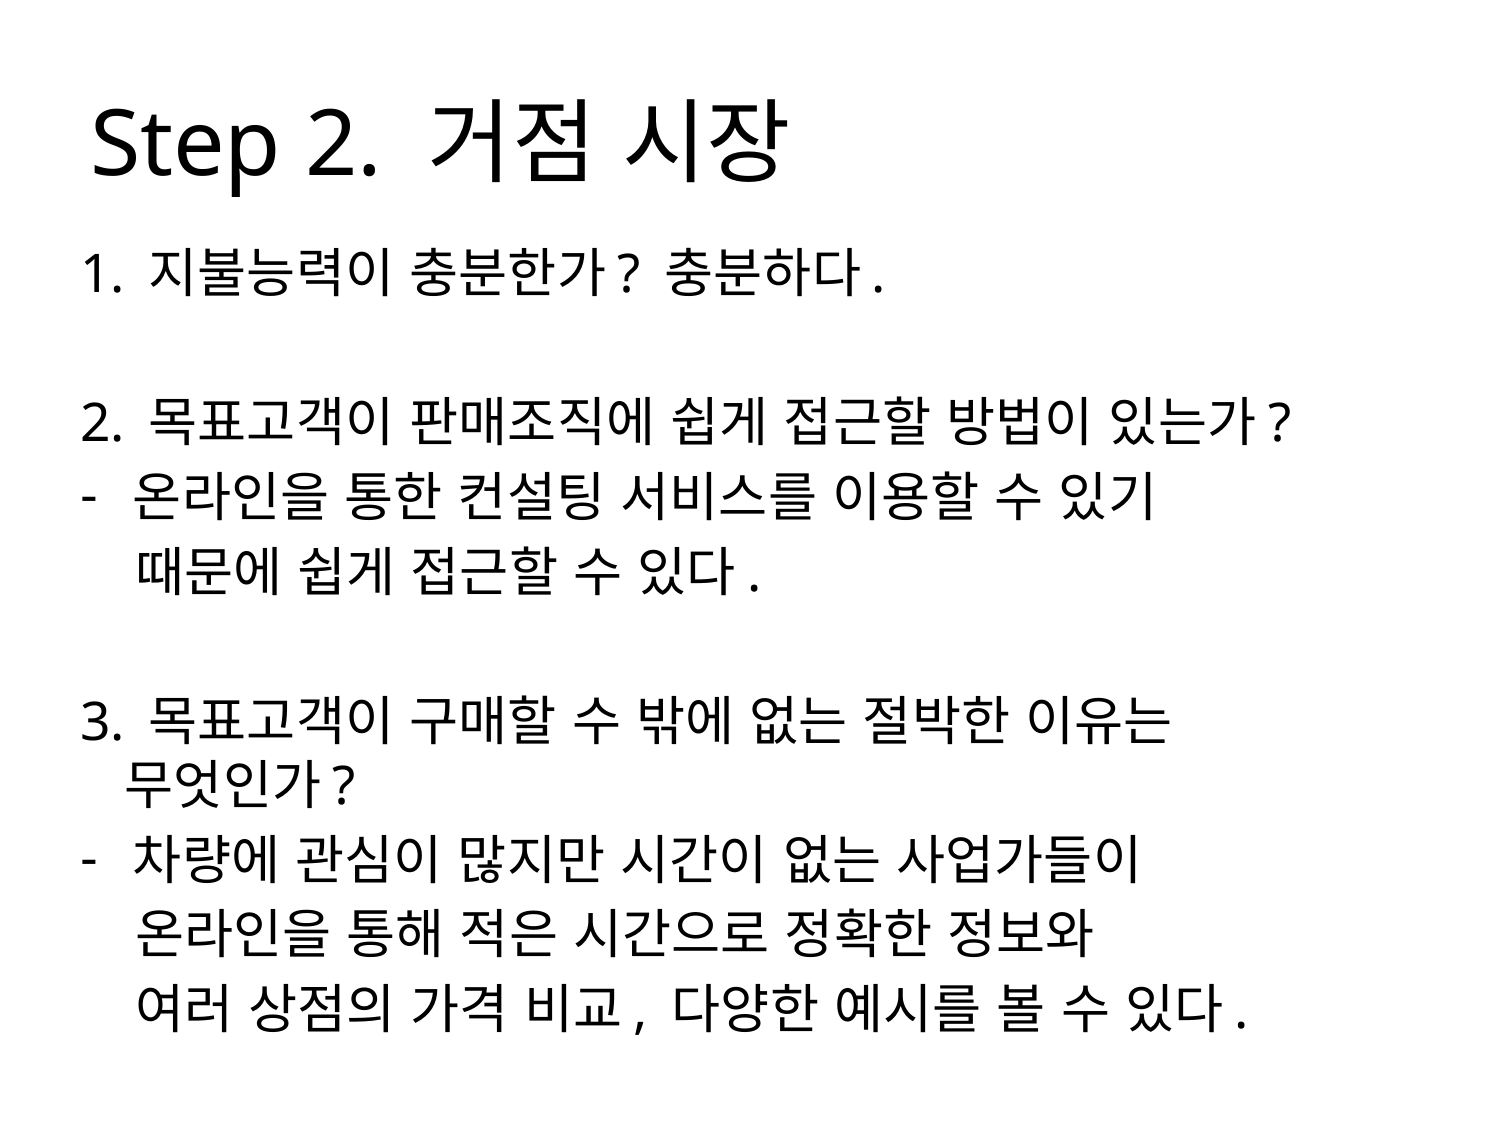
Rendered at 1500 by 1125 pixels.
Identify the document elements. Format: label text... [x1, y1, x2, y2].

title Step 2. 거점 시장 [75, 45, 1425, 231]
list 1. 지불능력이 충분한가? 충분하다. 2. 목표고객이 판매조직에 쉽게 접근할 방법이 있는가? 온라인을 통한 컨설팅 서비스를 이용할 수 있기 때문에 쉽게 접근할 수 있다. 3. 목표고객이 구매할 수 밖에 없는 절박한 이유는 무엇인가? 차량에 관심이 많지만 시간이 없는 사업가들이 온라인을 통해 적은 시간으로 정확한 정보와 여러 상점의 가격 비교, 다양한 예시를 볼 수 있다. [64, 231, 1473, 1057]
